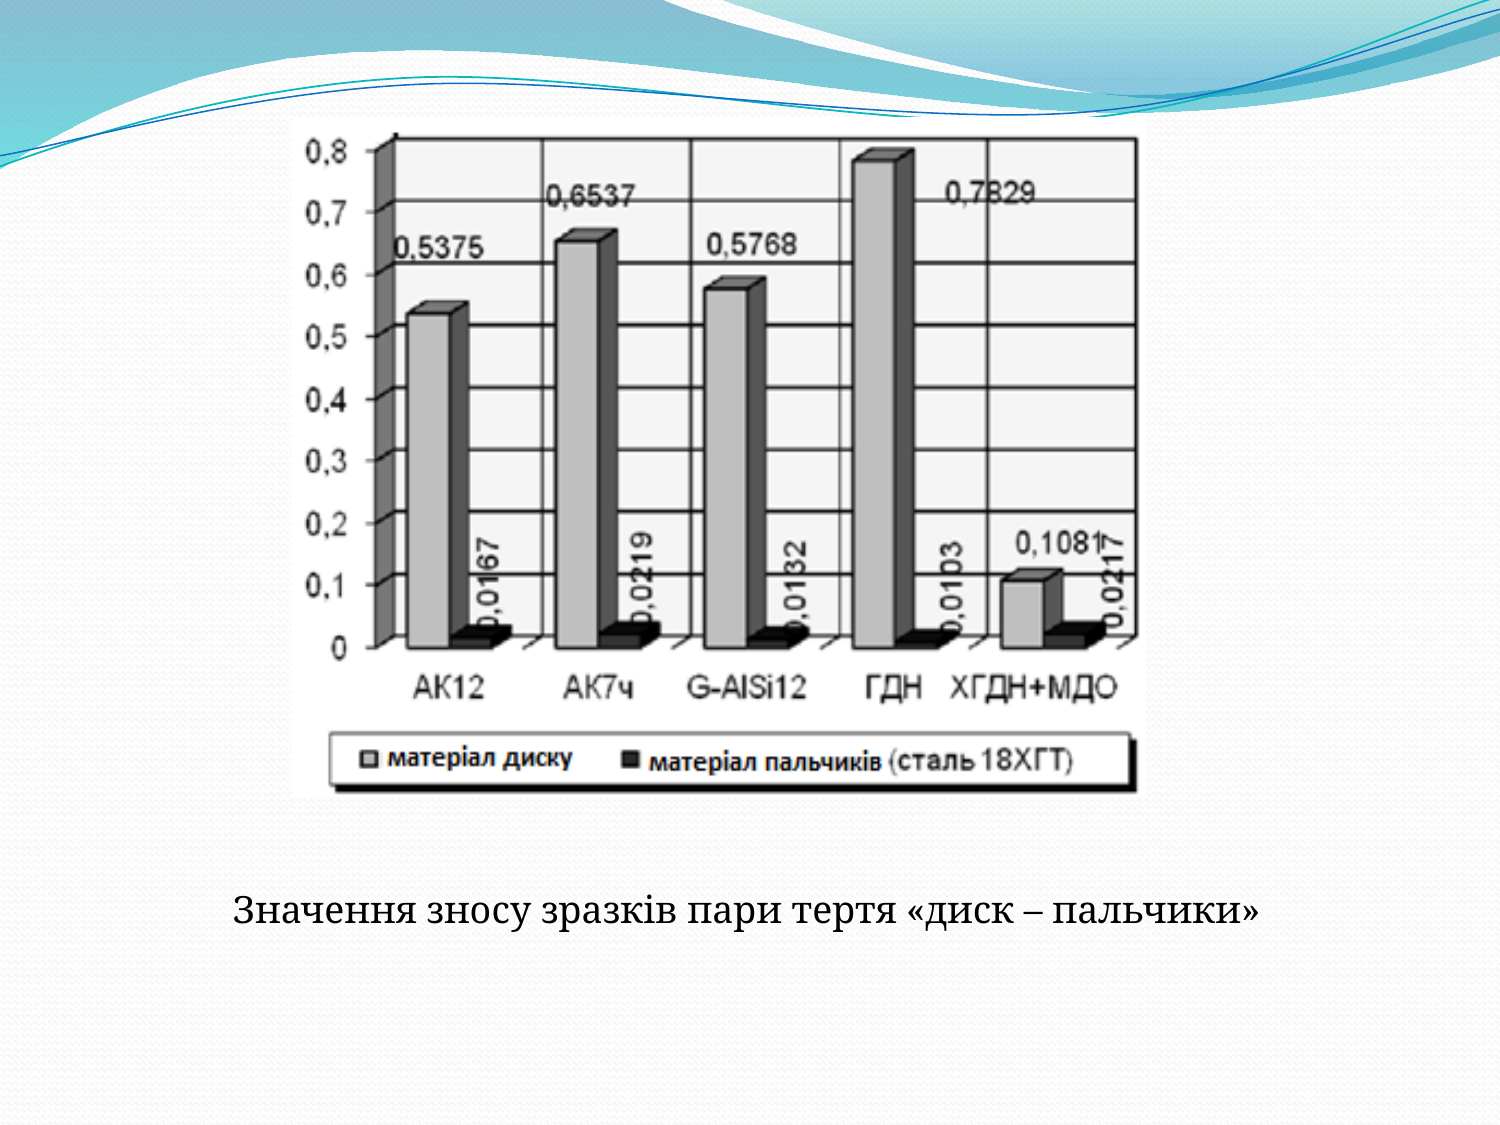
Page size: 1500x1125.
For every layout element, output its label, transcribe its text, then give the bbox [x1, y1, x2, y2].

text_box Значення зносу зразків пари тертя «диск – пальчики» [217, 878, 1276, 939]
picture [292, 116, 1146, 798]
